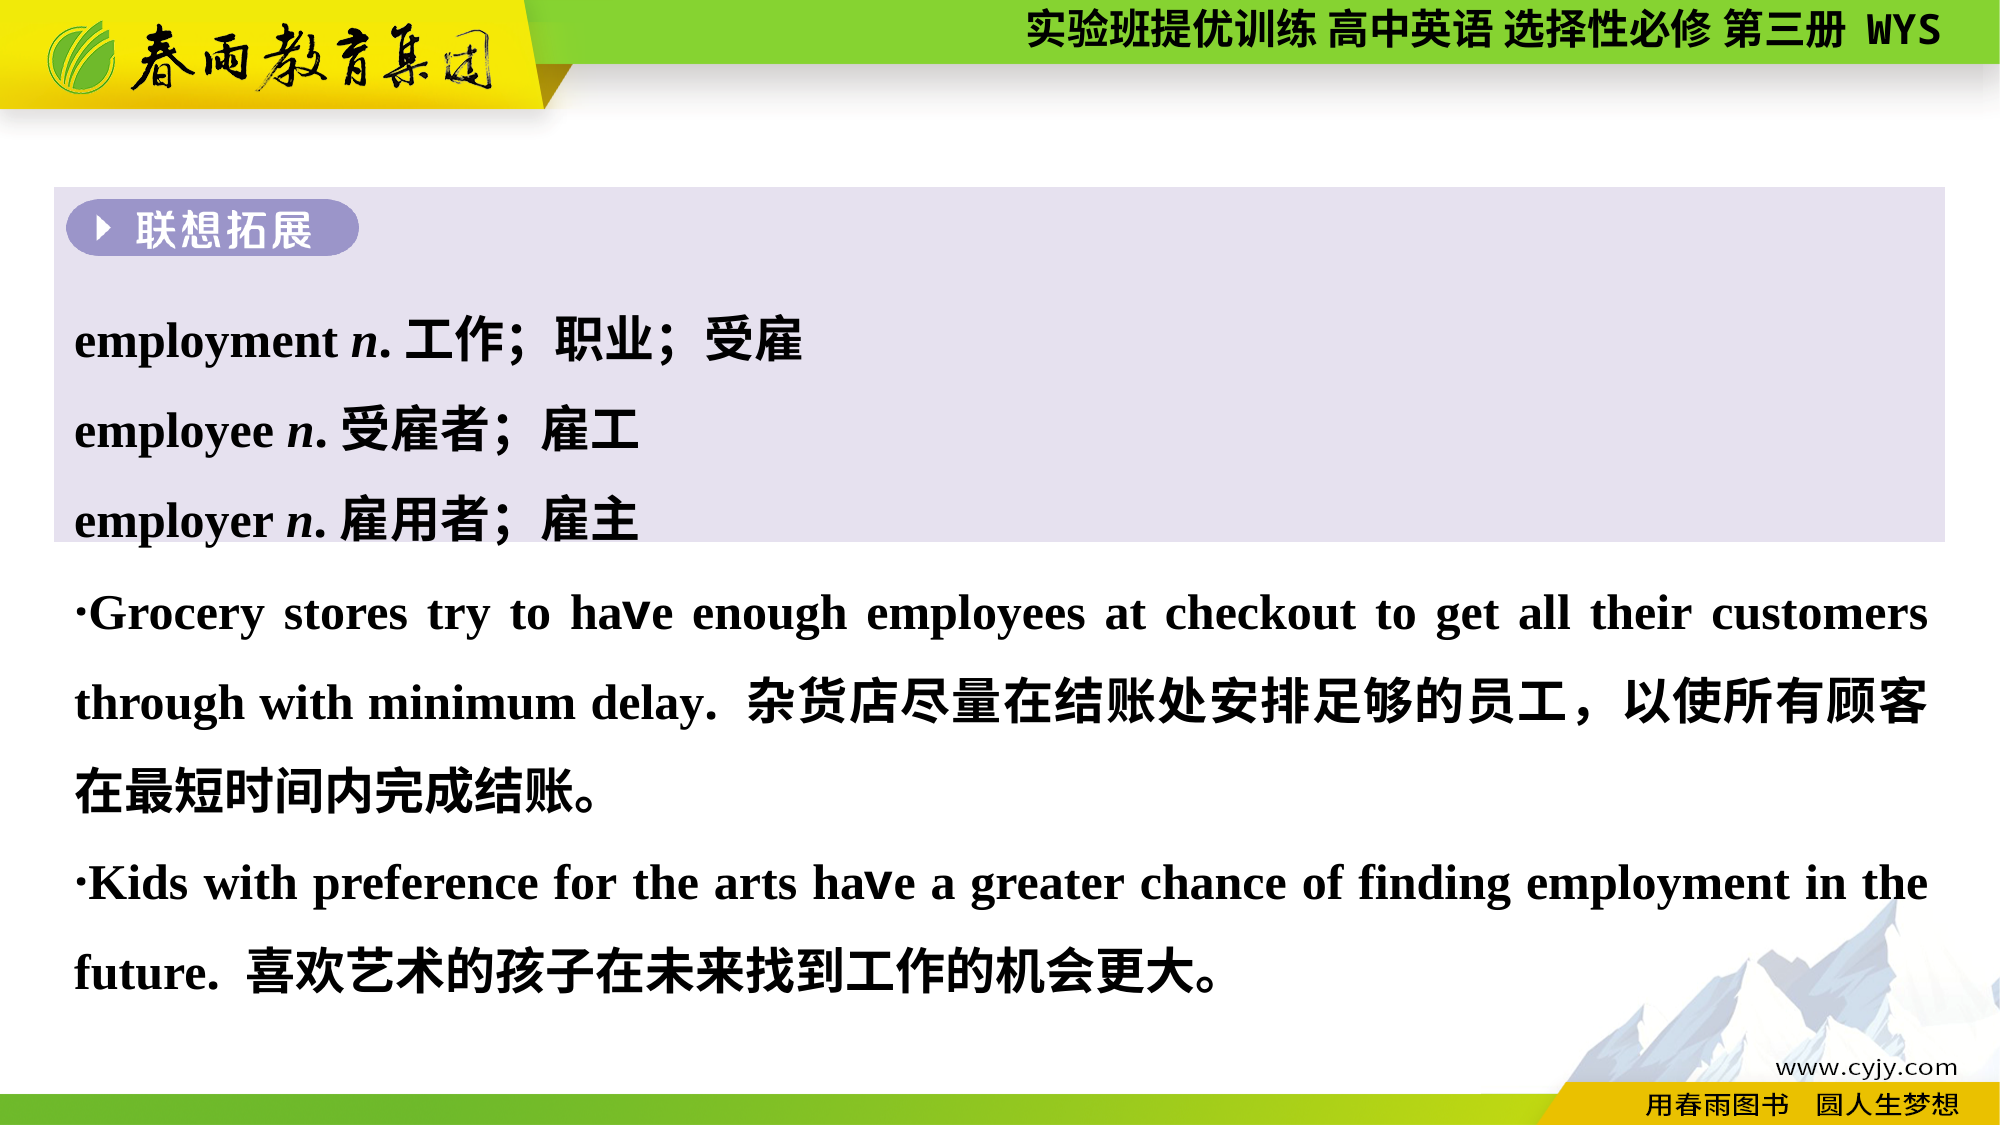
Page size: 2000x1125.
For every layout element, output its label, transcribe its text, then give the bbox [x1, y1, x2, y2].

picture [0, 0, 2000, 1125]
text_box ·Grocery stores try to have enough employees at checkout to get all their customers through with minimum delay. 杂货店尽量在结账处安排足够的员工，以使所有顾客在最短时间内完成结账。 ·Kids with preference for the arts have a greater chance of finding employment in the future. 喜欢艺术的孩子在未来找到工作的机会更大。 [59, 553, 1944, 1007]
